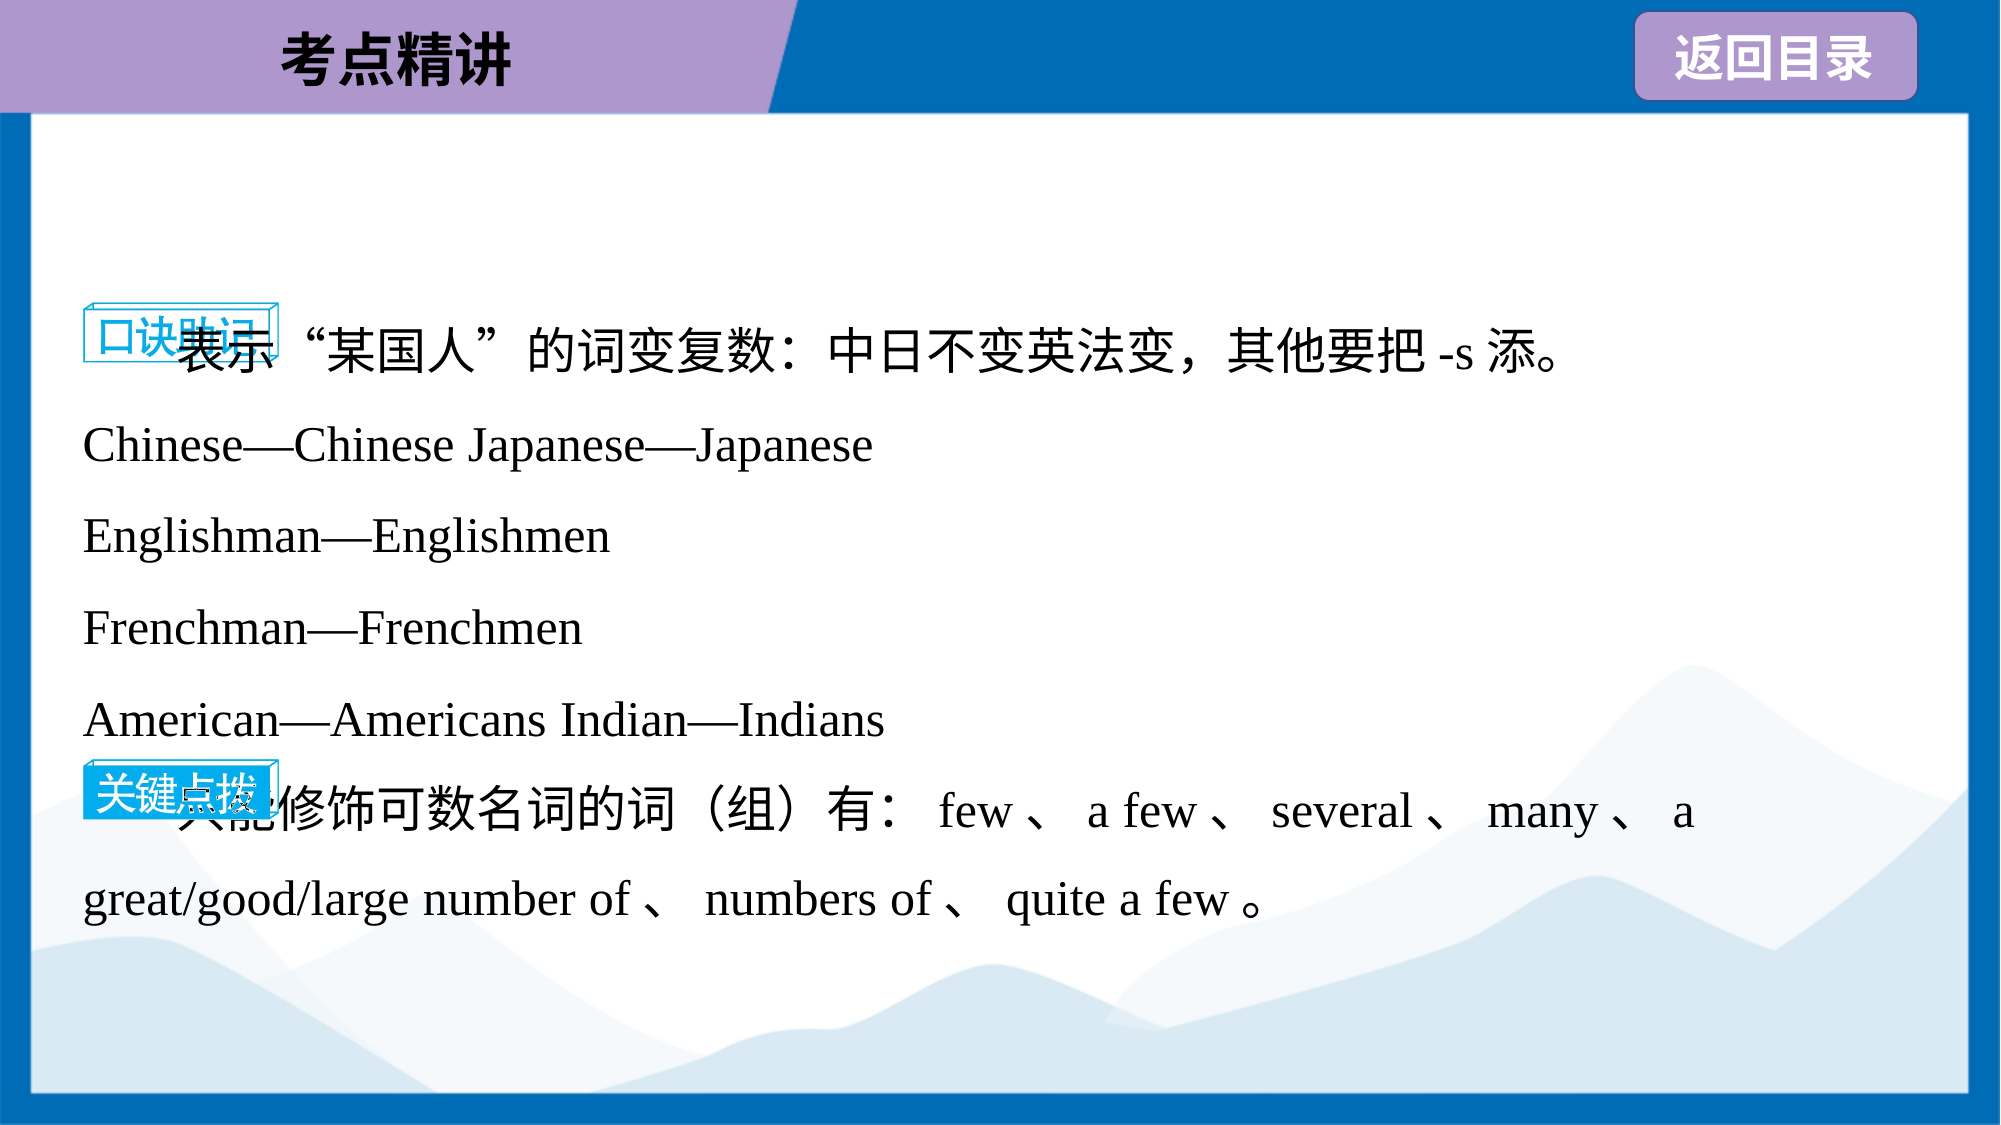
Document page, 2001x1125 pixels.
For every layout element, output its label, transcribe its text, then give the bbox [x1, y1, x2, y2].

text_box 表示“某国人”的词变复数：中日不变英法变，其他要把-s添。 Chinese—Chinese Japanese—Japanese Englishman—Englishmen Frenchman—Frenchmen American—Americans Indian—Indians 只能修饰可数名词的词（组）有：few、a few、several、many、a great/good/large number of、numbers of、quite a few。 [82, 287, 1917, 916]
picture [0, 0, 2000, 1125]
